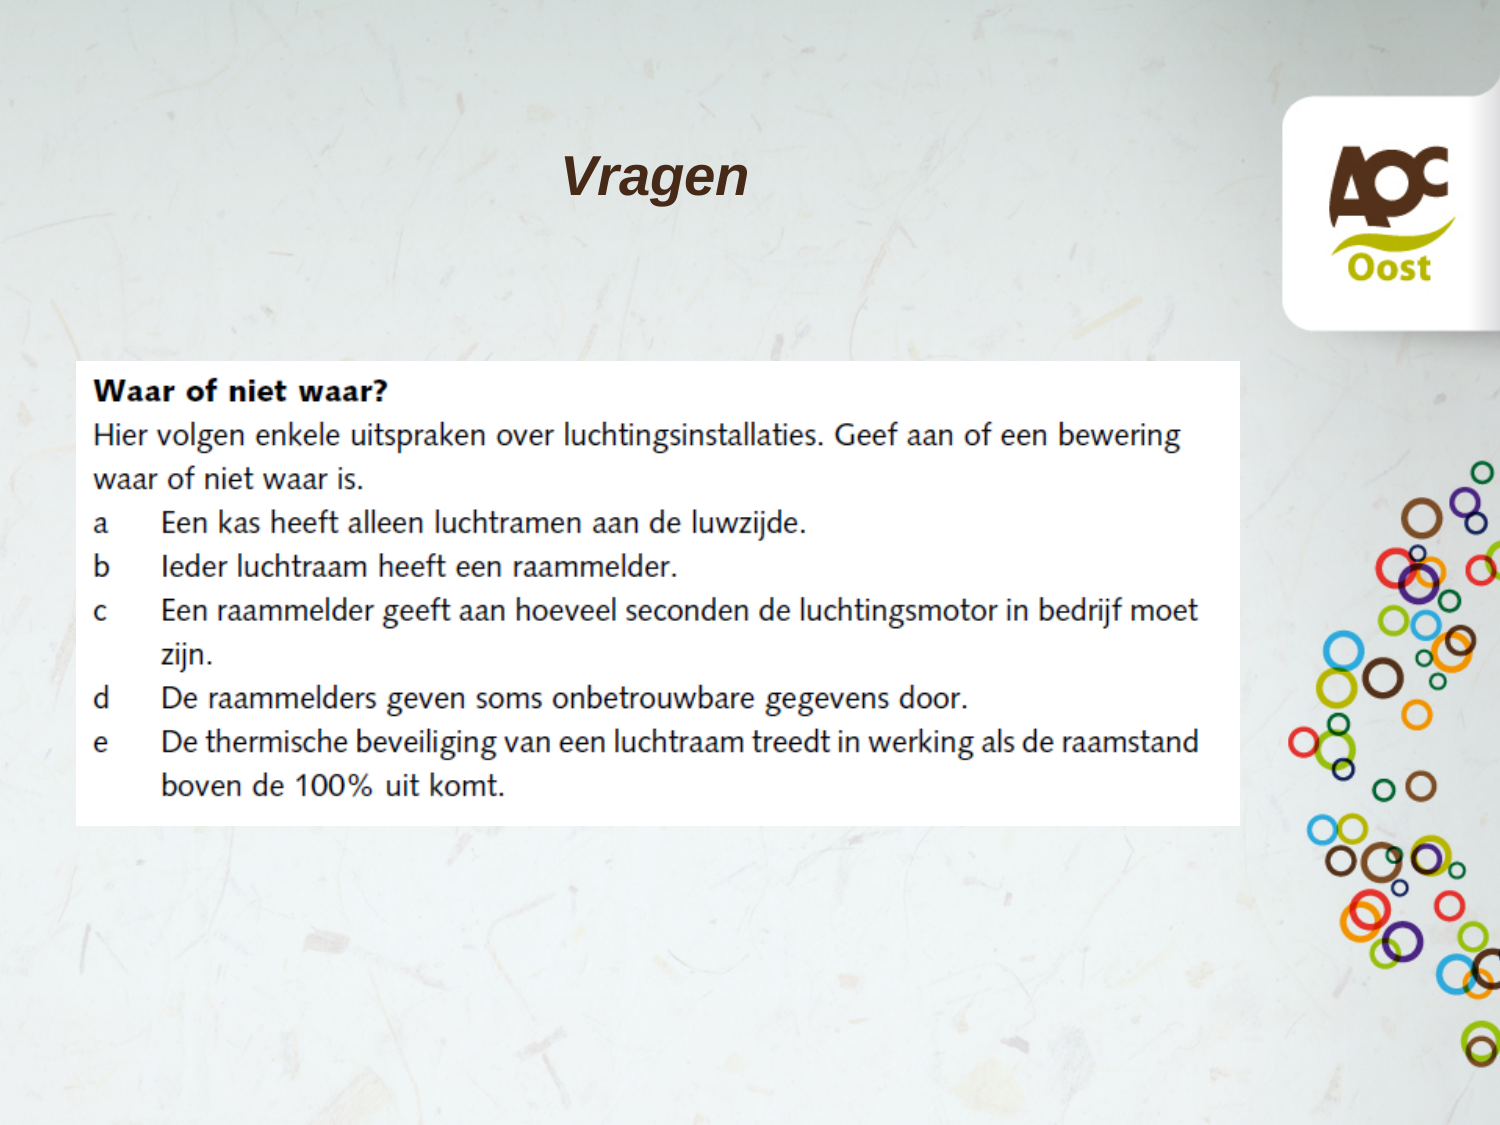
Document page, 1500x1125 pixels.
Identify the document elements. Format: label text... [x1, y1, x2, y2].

title Vragen [112, 101, 1199, 244]
subtitle [64, 349, 1235, 882]
picture [0, 0, 1500, 1125]
